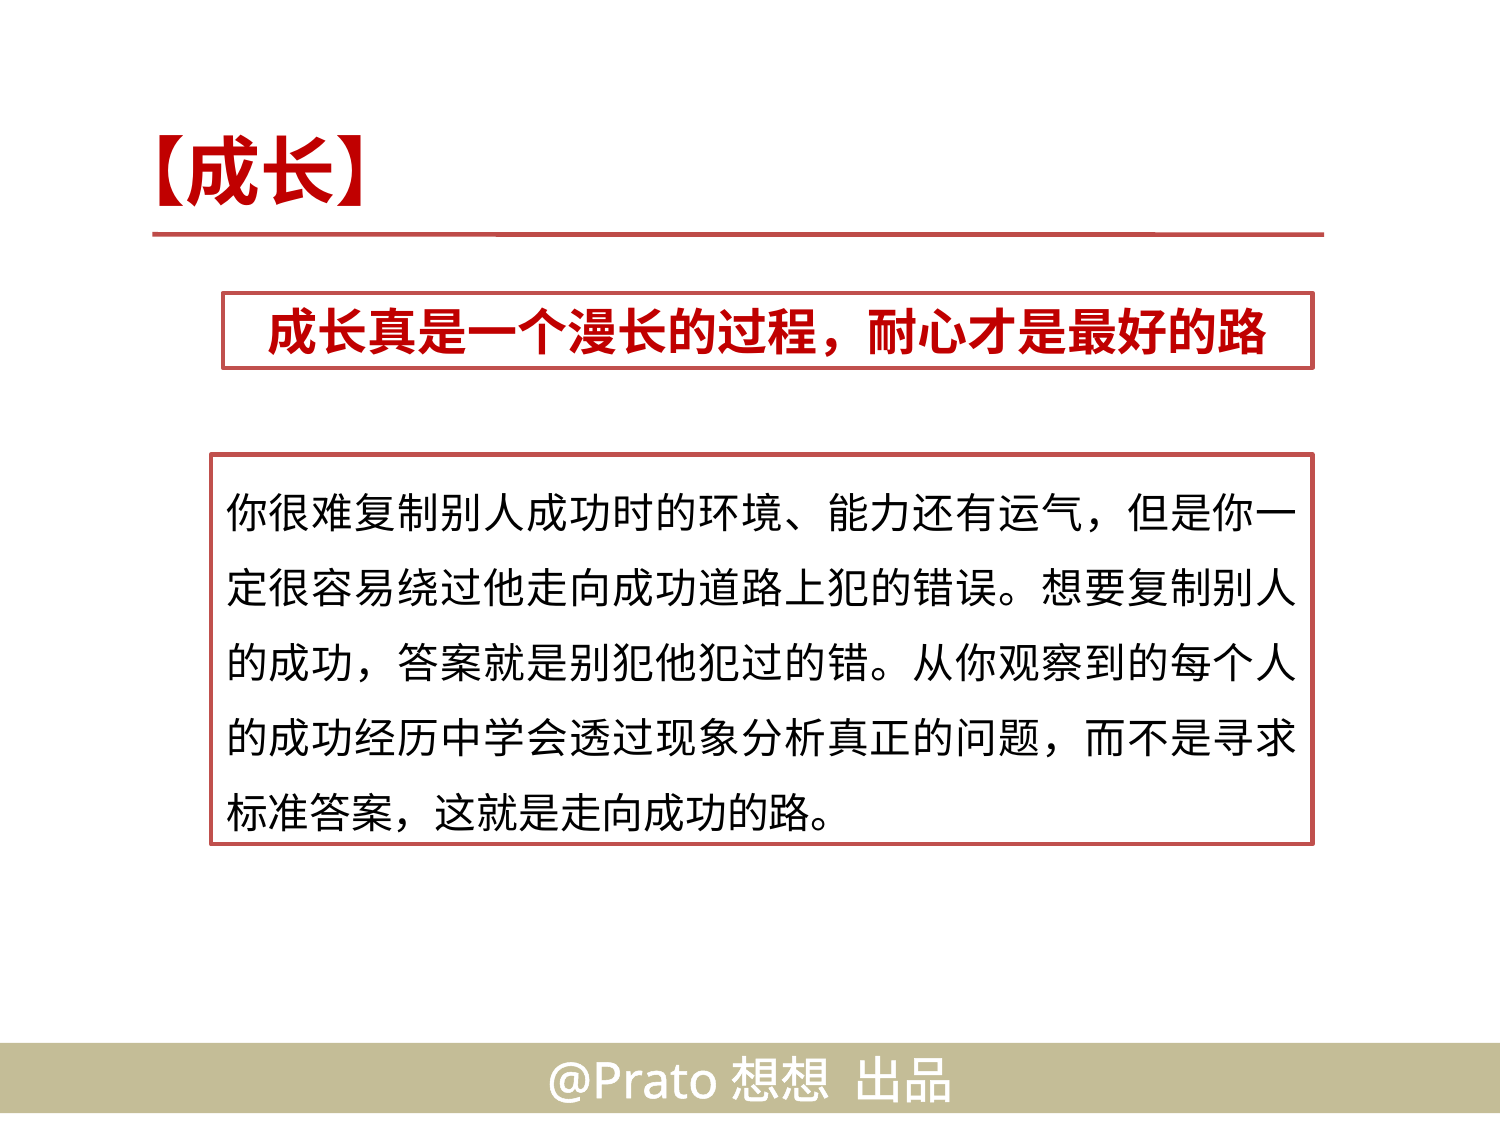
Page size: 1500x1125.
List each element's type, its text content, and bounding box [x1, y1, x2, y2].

text_box 成长真是一个漫长的过程，耐心才是最好的路 [221, 291, 1315, 370]
text_box @Prato想想 出品 [0, 1041, 1500, 1115]
text_box 【成长】 [95, 117, 426, 222]
text_box 你很难复制别人成功时的环境、能力还有运气，但是你一定很容易绕过他走向成功道路上犯的错误。想要复制别人的成功，答案就是别犯他犯过的错。从你观察到的每个人的成功经历中学会透过现象分析真正的问题，而不是寻求标准答案，这就是走向成功的路。 [209, 452, 1315, 846]
